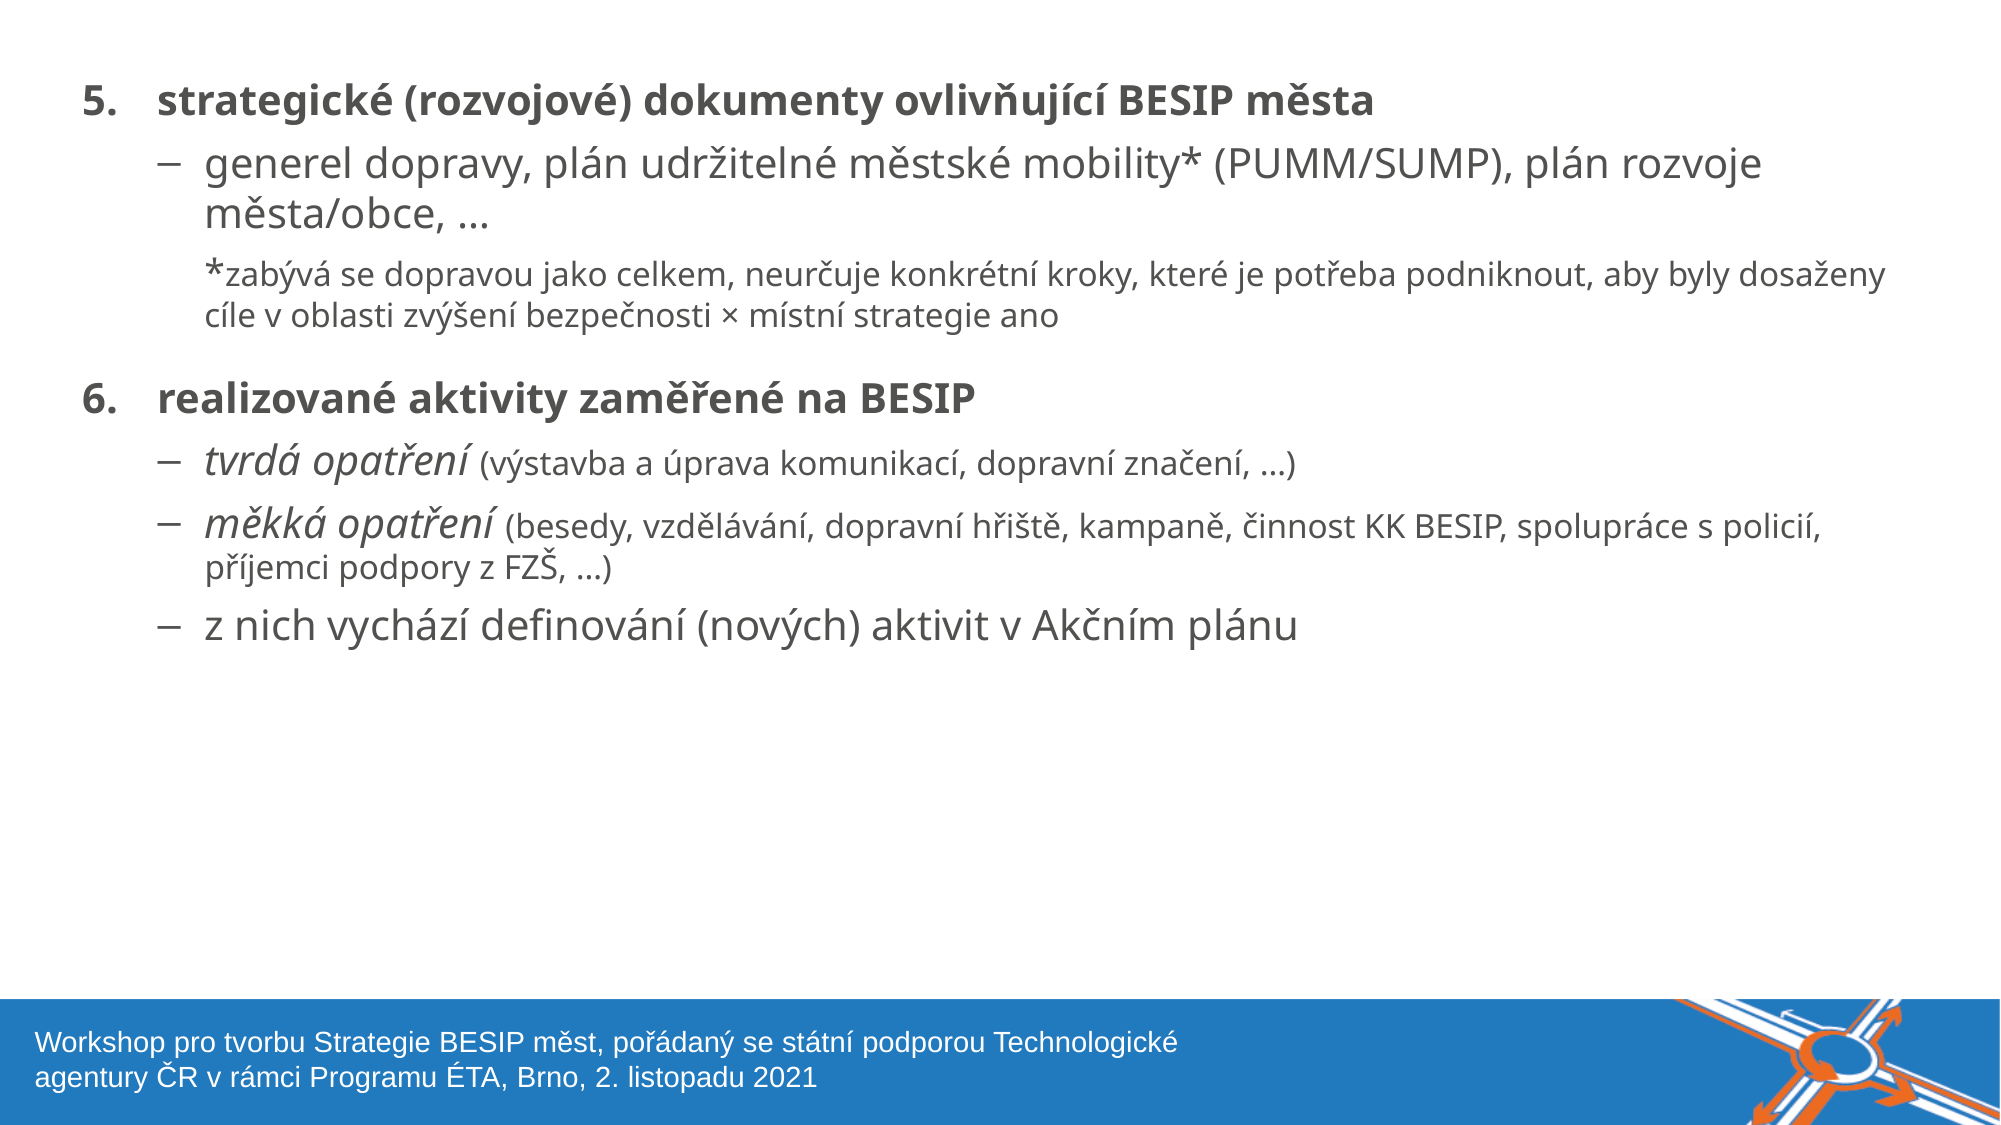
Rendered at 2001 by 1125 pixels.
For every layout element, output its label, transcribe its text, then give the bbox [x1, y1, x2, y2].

picture [0, 999, 2000, 1125]
text_box Workshop pro tvorbu Strategie BESIP měst, pořádaný se státní podporou Technologické agentury ČR v rámci Programu ÉTA, Brno, 2. listopadu 2021 [19, 1015, 1245, 1101]
text_box strategické (rozvojové) dokumenty ovlivňující BESIP města generel dopravy, plán udržitelné městské mobility* (PUMM/SUMP), plán rozvoje města/obce, … *zabývá se dopravou jako celkem, neurčuje konkrétní kroky, které je potřeba podniknout, aby byly dosaženy cíle v oblasti zvýšení bezpečnosti × místní strategie ano realizované aktivity zaměřené na BESIP tvrdá opatření (výstavba a úprava komunikací, dopravní značení, …) měkká opatření (besedy, vzdělávání, dopravní hřiště, kampaně, činnost KK BESIP, spolupráce s policií, příjemci podpory z FZŠ, …) z nich vychází definování (nových) aktivit v Akčním plánu [67, 66, 1910, 657]
